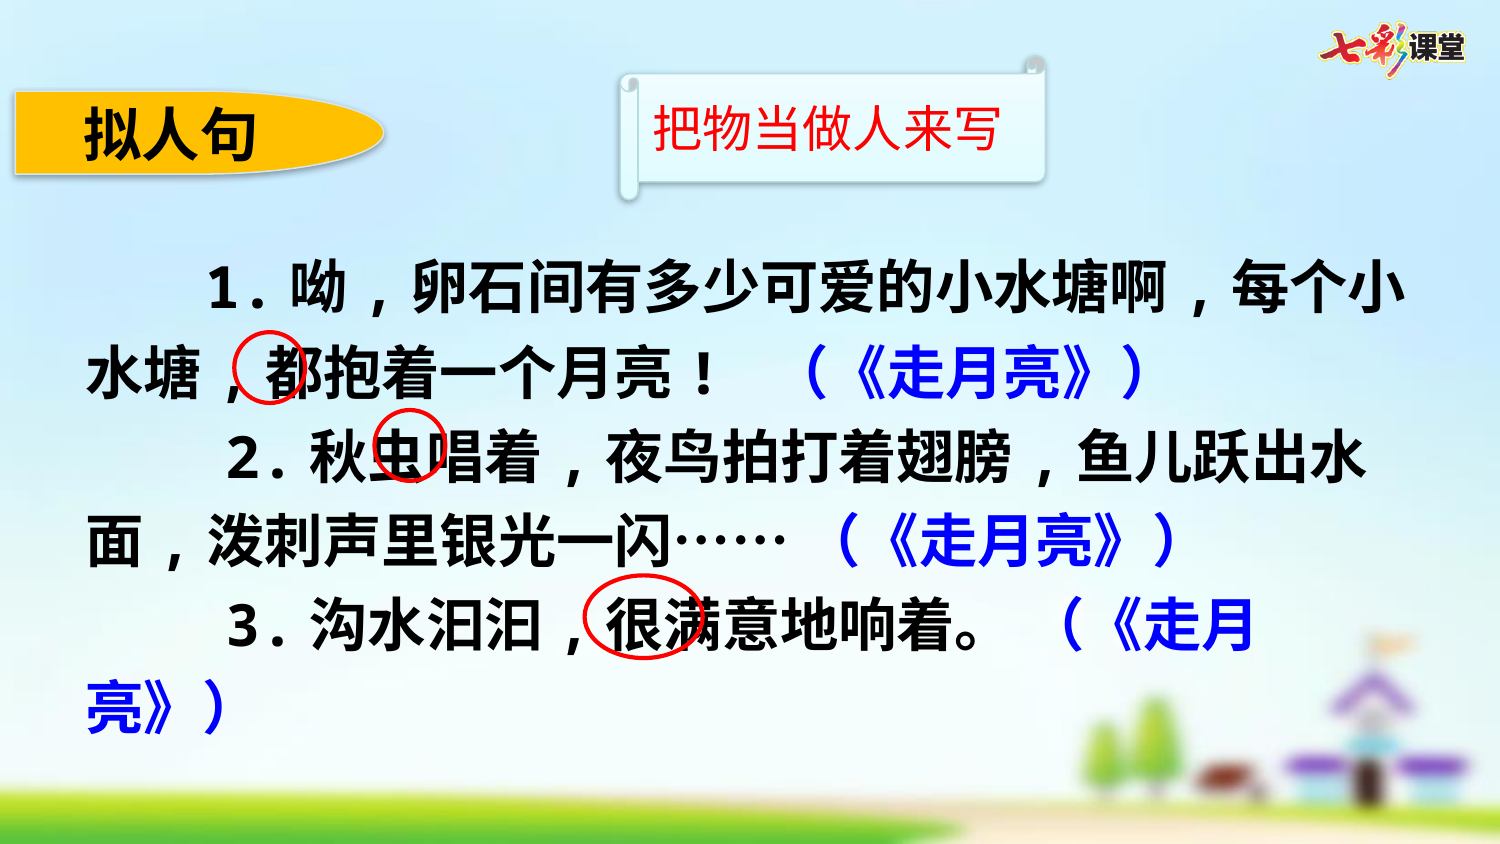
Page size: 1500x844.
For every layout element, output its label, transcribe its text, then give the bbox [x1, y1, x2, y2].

picture [0, 0, 1500, 844]
text_box [582, 573, 705, 661]
text_box 把物当做人来写 [619, 54, 1047, 201]
text_box 1.呦,卵石间有多少可爱的小水塘啊,每个小水塘,都抱着一个月亮! （《走月亮》） 2.秋虫唱着,夜鸟拍打着翅膀,鱼儿跃出水面,泼刺声里银光一闪…… （《走月亮》） 3.沟水汩汩,很满意地响着。 （《走月亮》） [70, 218, 1424, 749]
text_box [0, 90, 385, 175]
text_box [372, 407, 448, 483]
text_box [232, 330, 308, 406]
